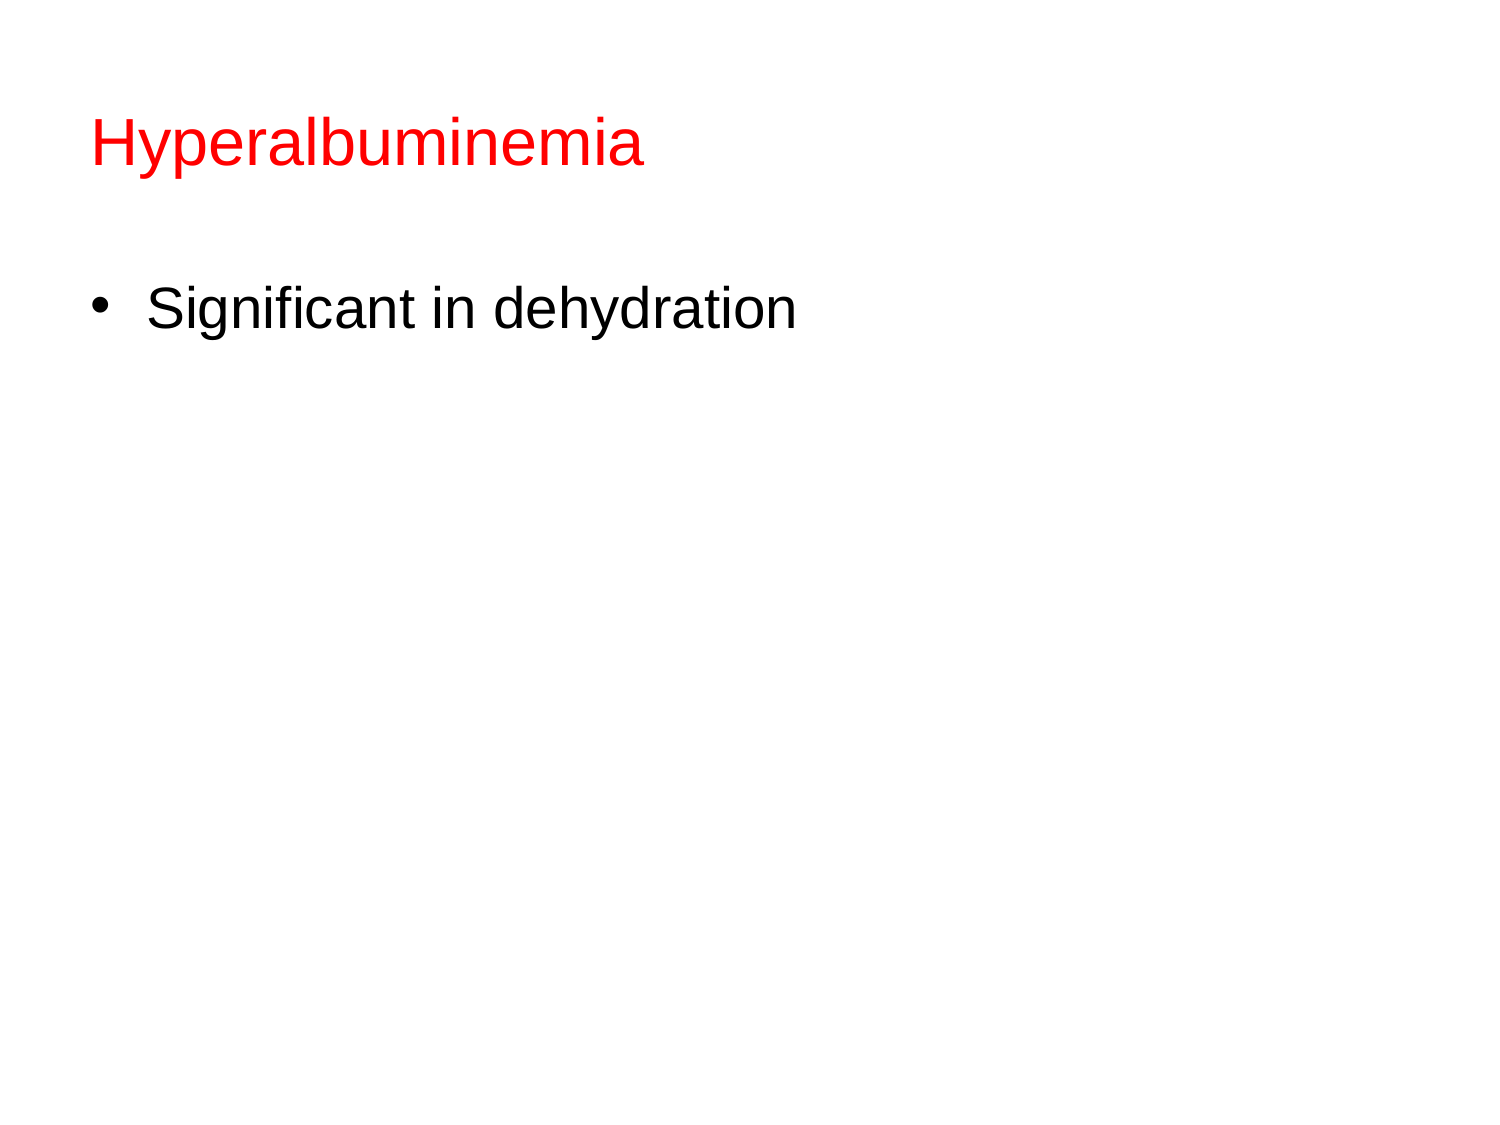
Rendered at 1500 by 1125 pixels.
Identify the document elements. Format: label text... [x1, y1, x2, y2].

list Significant in dehydration [75, 262, 1425, 1005]
title Hyperalbuminemia [75, 45, 1425, 233]
